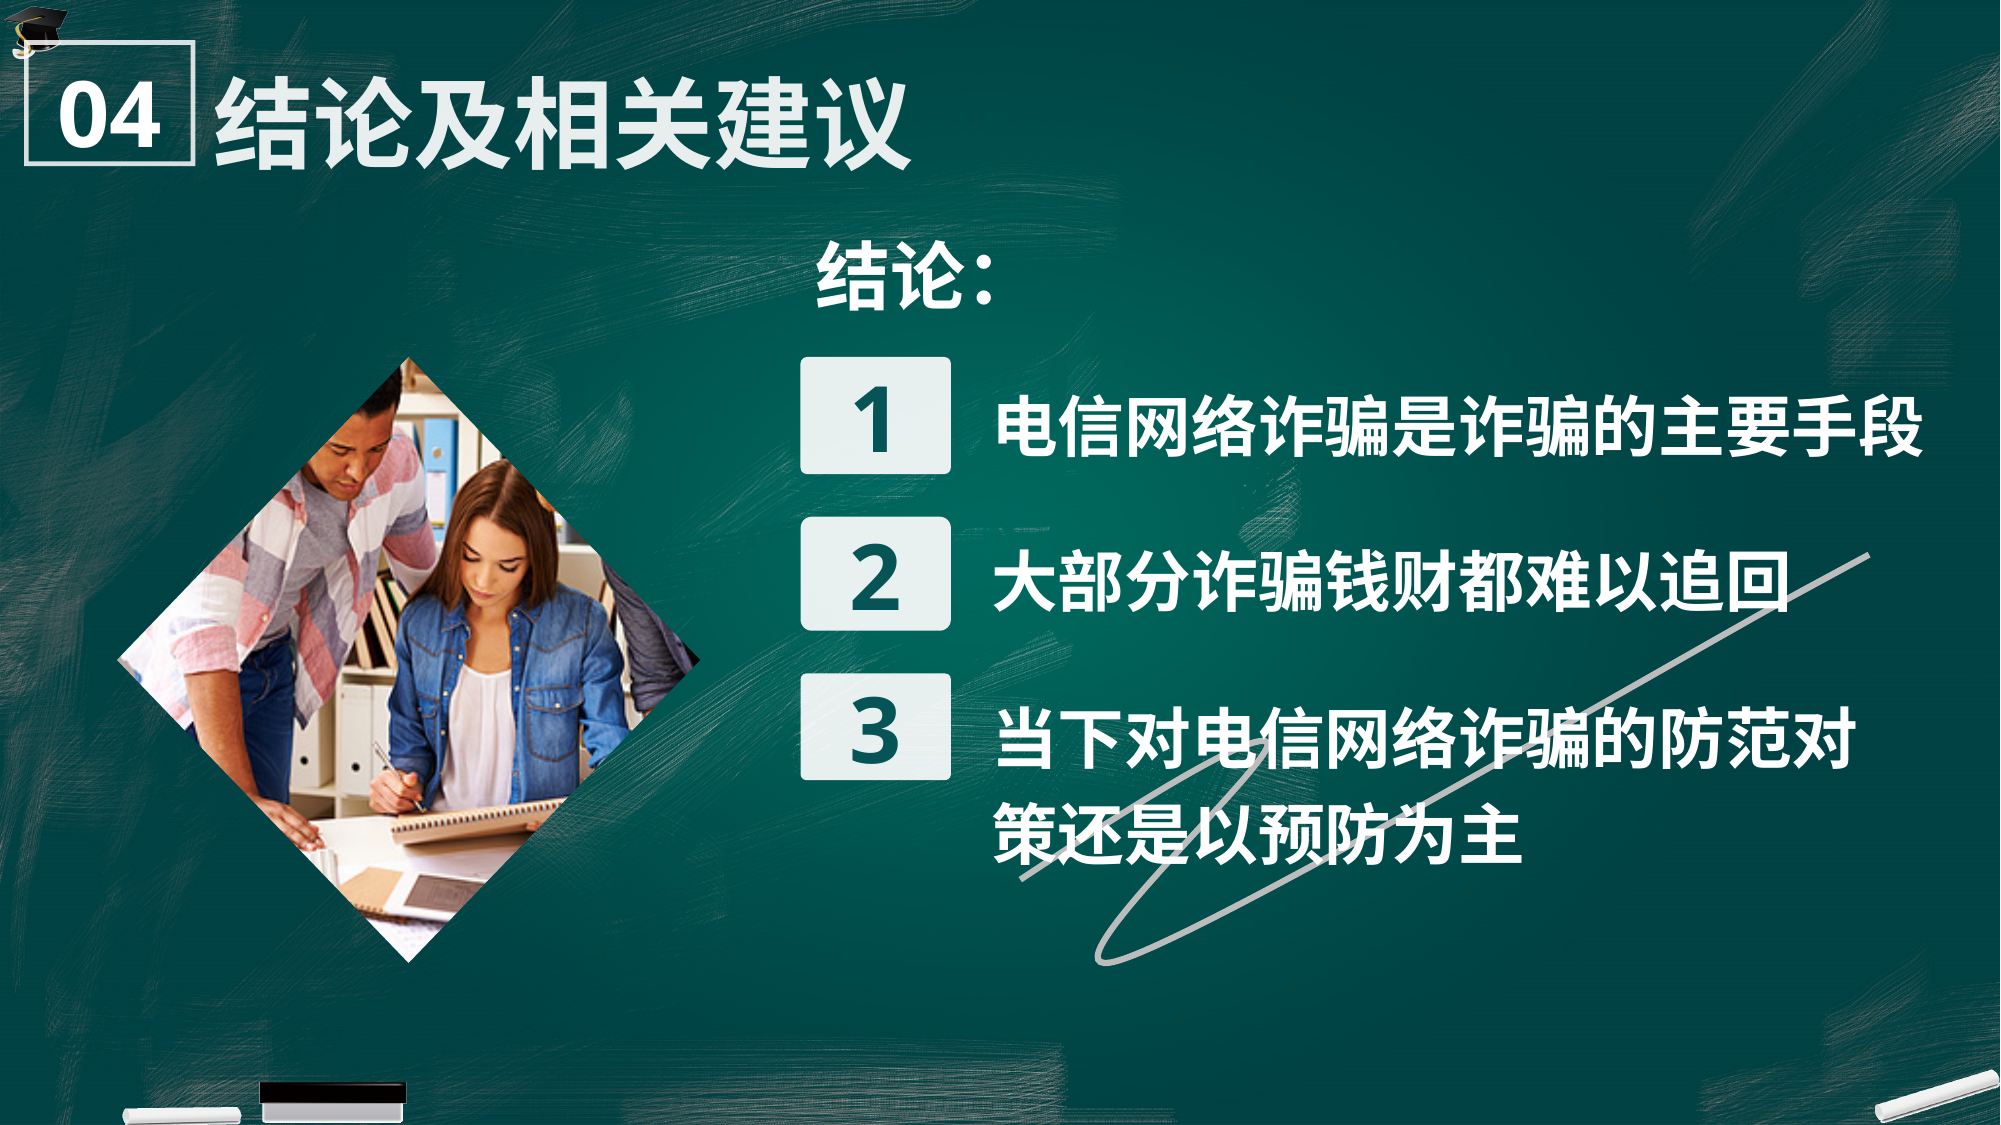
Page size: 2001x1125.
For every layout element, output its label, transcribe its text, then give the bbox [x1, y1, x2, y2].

text_box 当下对电信网络诈骗的防范对策还是以预防为主 [976, 673, 1916, 807]
text_box [115, 355, 702, 965]
text_box 电信网络诈骗是诈骗的主要手段 [976, 361, 1969, 503]
text_box 结论： [800, 221, 1105, 336]
text_box 大部分诈骗钱财都难以追回 [976, 516, 1870, 631]
text_box [1413, 357, 2000, 427]
text_box 04 [25, 41, 194, 165]
text_box [1019, 807, 1422, 964]
picture [0, 0, 2000, 1125]
text_box 结论及相关建议 [194, 41, 1059, 165]
text_box 3 [799, 672, 952, 782]
text_box 2 [799, 515, 952, 632]
text_box 1 [799, 355, 952, 476]
text_box [1586, 631, 1733, 673]
